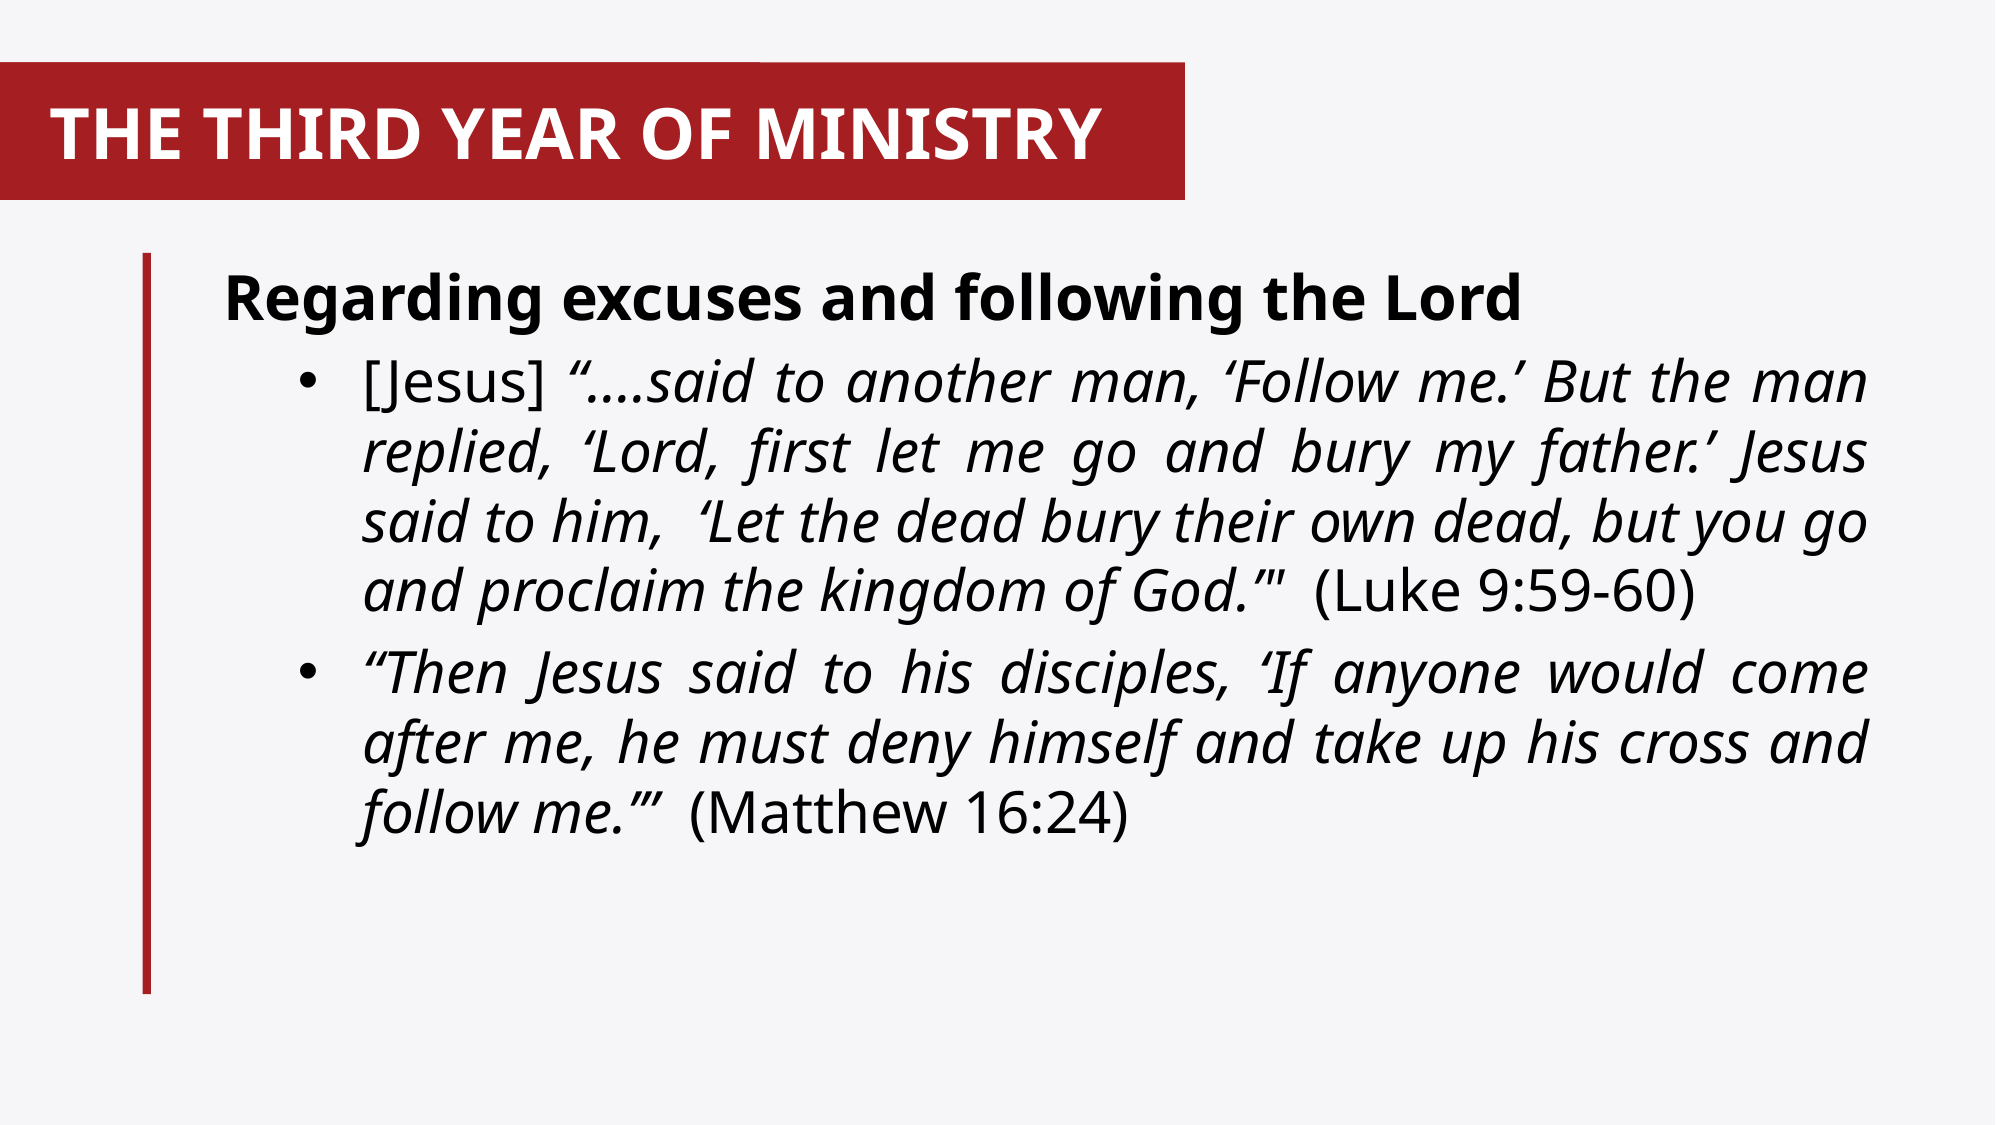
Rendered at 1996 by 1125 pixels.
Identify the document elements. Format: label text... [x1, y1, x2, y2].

subtitle Regarding excuses and following the Lord [Jesus] “….said to another man, ‘Follow me.’ But the man replied, ‘Lord, first let me go and bury my father.’ Jesus said to him, ‘Let the dead bury their own dead, but you go and proclaim the kingdom of God.’" (Luke 9:59-60) “Then Jesus said to his disciples, ‘If anyone would come after me, he must deny himself and take up his cross and follow me.’” (Matthew 16:24) [197, 249, 1885, 1125]
text_box THE THIRD YEAR OF MINISTRY [0, 62, 1185, 200]
